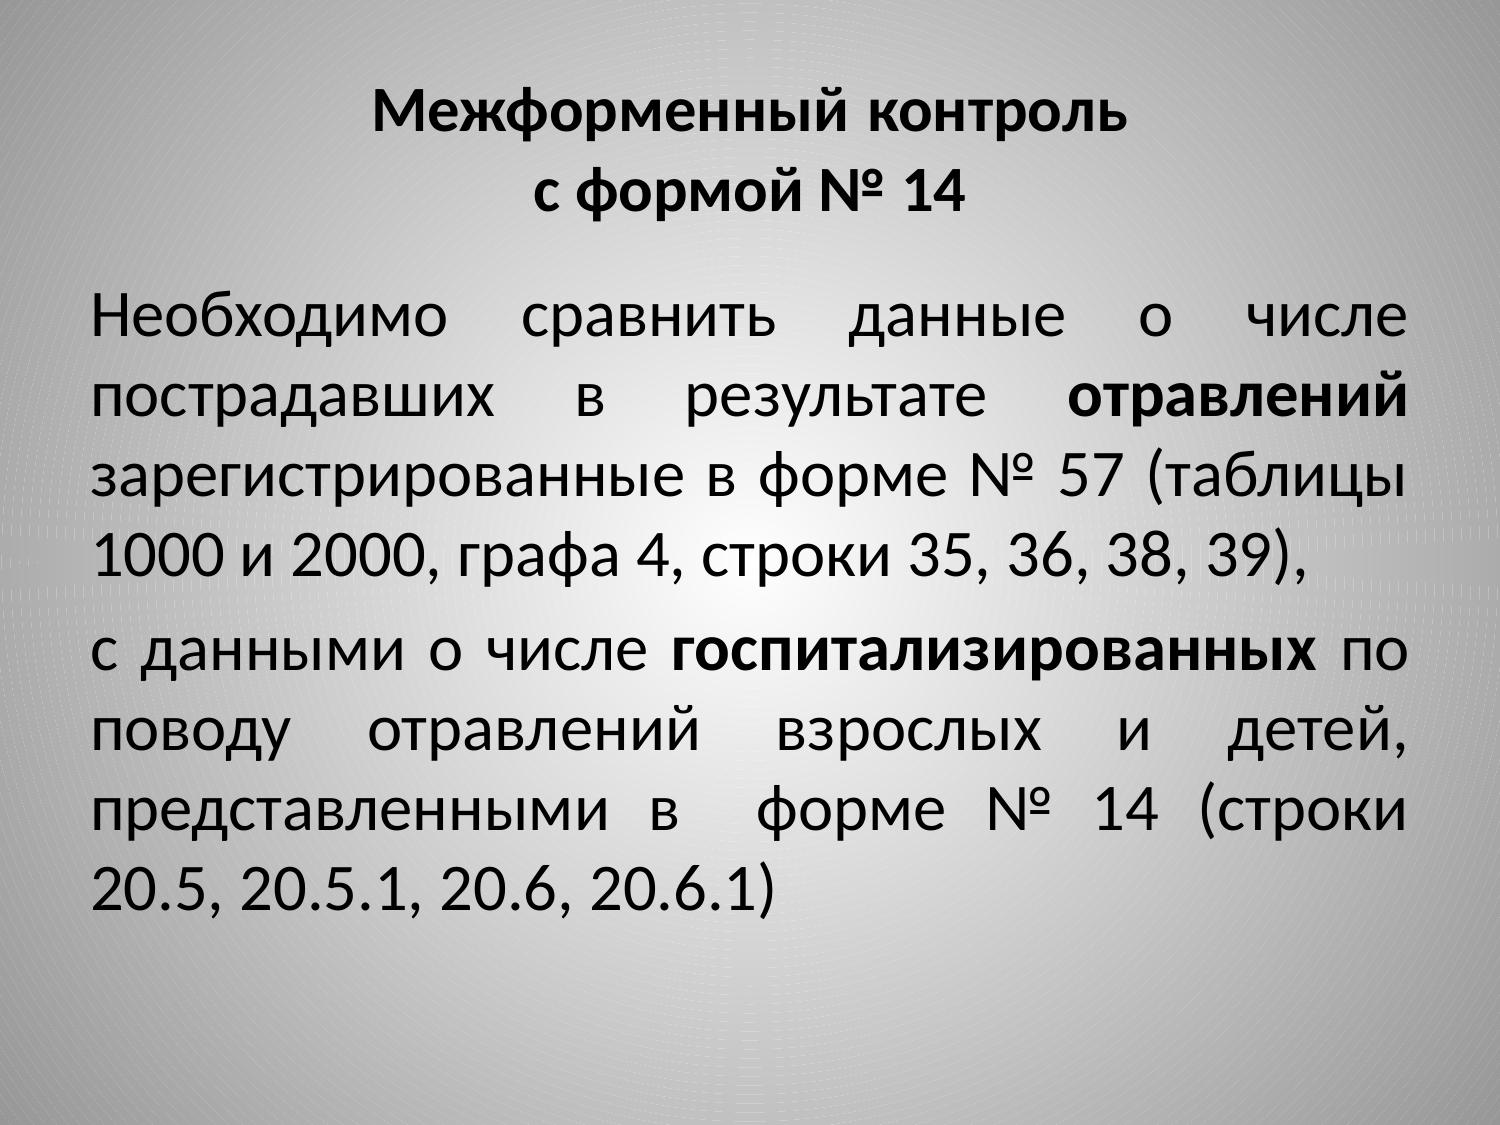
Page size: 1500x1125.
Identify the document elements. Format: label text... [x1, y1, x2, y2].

title Межформенный контроль с формой № 14 [75, 45, 1425, 233]
list Необходимо сравнить данные о числе пострадавших в результате отравлений зарегистрированные в форме № 57 (таблицы 1000 и 2000, графа 4, строки 35, 36, 38, 39), с данными о числе госпитализированных по поводу отравлений взрослых и детей, представленными в форме № 14 (строки 20.5, 20.5.1, 20.6, 20.6.1) [75, 262, 1425, 1005]
